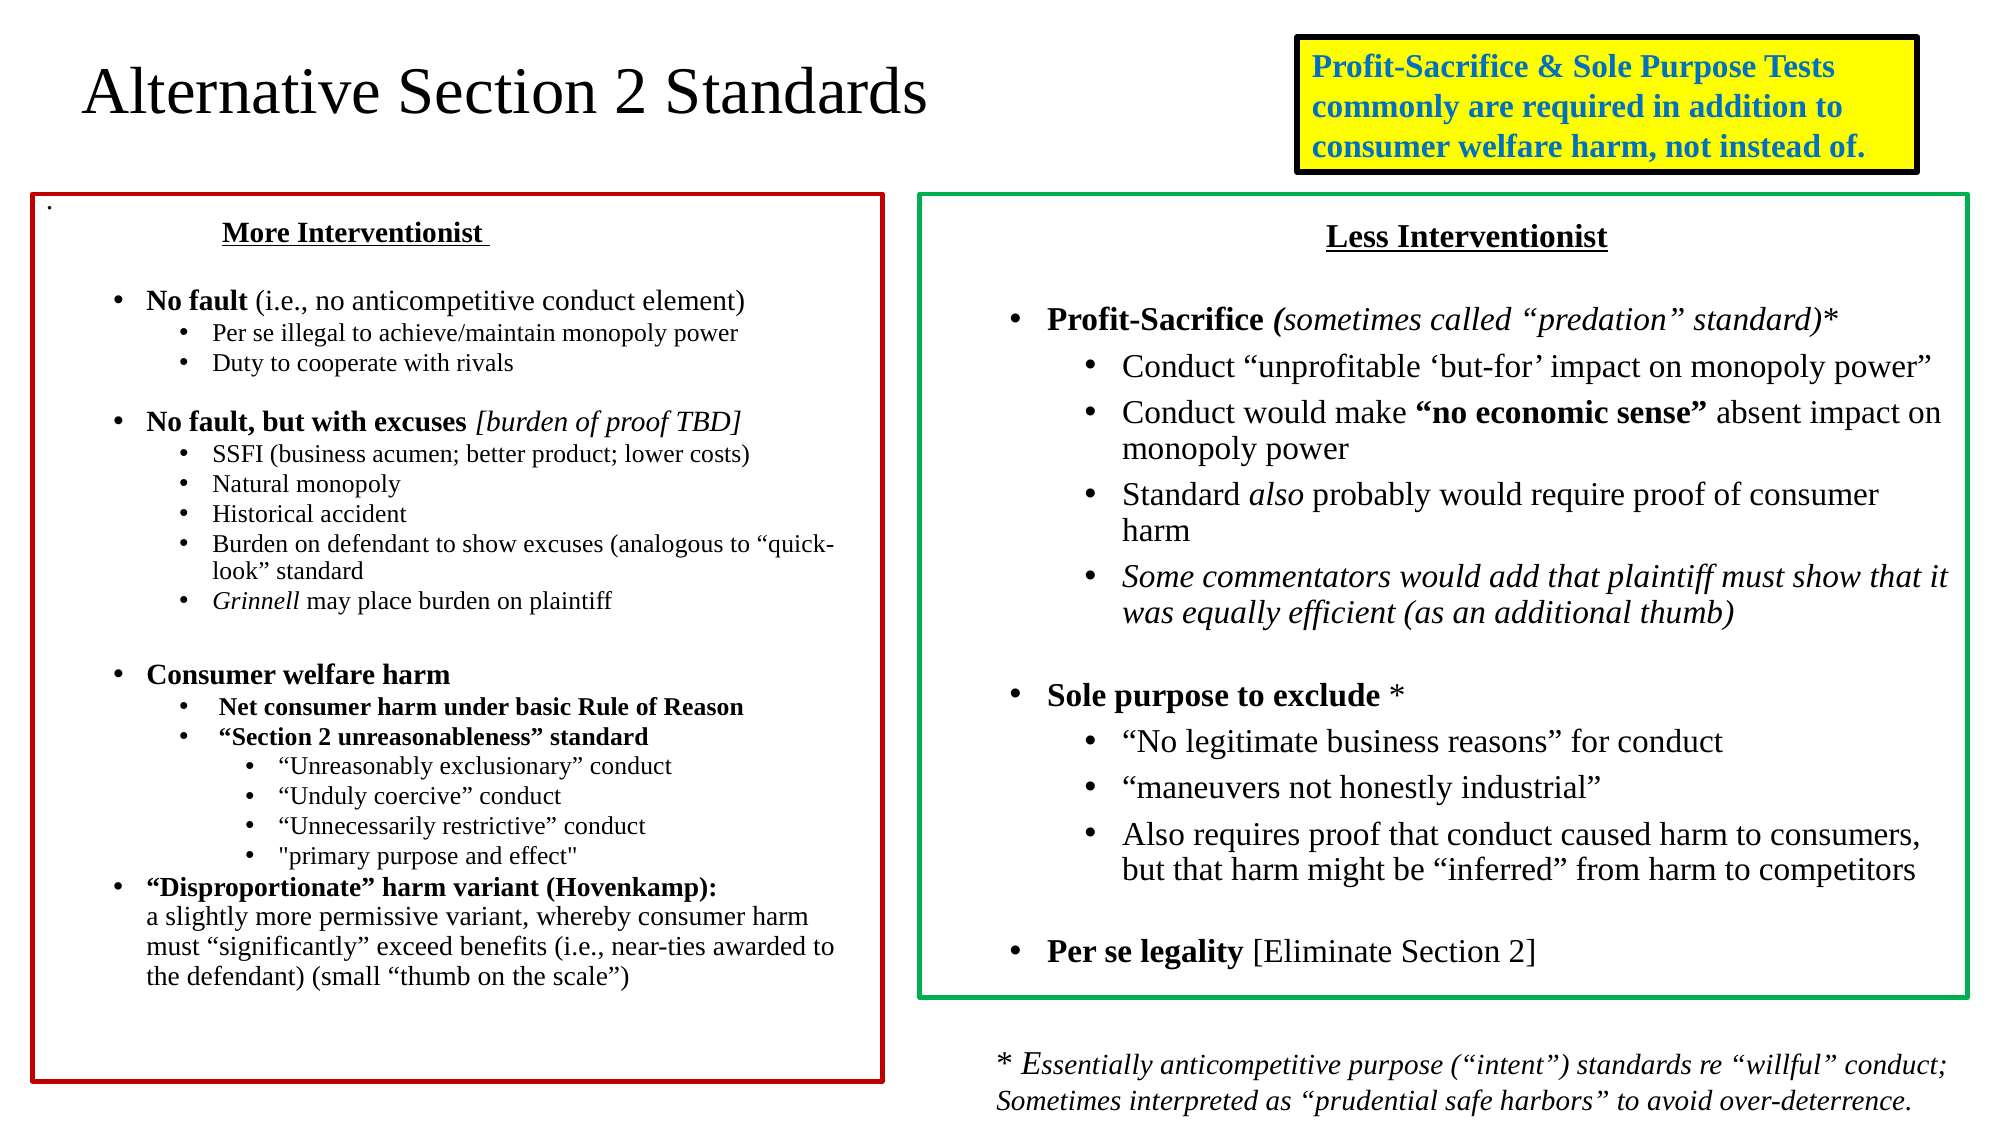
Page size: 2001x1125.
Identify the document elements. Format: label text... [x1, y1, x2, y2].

text_box Profit-Sacrifice & Sole Purpose Tests commonly are required in addition to consumer welfare harm, not instead of. [1297, 37, 1918, 172]
list More Interventionist No fault (i.e., no anticompetitive conduct element) Per se illegal to achieve/maintain monopoly power Duty to cooperate with rivals No fault, but with excuses [burden of proof TBD] SSFI (business acumen; better product; lower costs) Natural monopoly Historical accident Burden on defendant to show excuses (analogous to “quick-look” standard Grinnell may place burden on plaintiff Consumer welfare harm Net consumer harm under basic Rule of Reason “Section 2 unreasonableness” standard “Unreasonably exclusionary” conduct “Unduly coercive” conduct “Unnecessarily restrictive” conduct "primary purpose and effect" “Disproportionate” harm variant (Hovenkamp): a slightly more permissive variant, whereby consumer harm must “significantly” exceed benefits (i.e., near-ties awarded to the defendant) (small “thumb on the scale”) [32, 194, 883, 1082]
text_box * Essentially anticompetitive purpose (“intent”) standards re “willful” conduct; Sometimes interpreted as “prudential safe harbors” to avoid over-deterrence. [906, 1034, 2000, 1124]
title Alternative Section 2 Standards [66, 0, 1792, 202]
list Less Interventionist Profit-Sacrifice (sometimes called “predation” standard)* Conduct “unprofitable ‘but-for’ impact on monopoly power” Conduct would make “no economic sense” absent impact on monopoly power Standard also probably would require proof of consumer harm Some commentators would add that plaintiff must show that it was equally efficient (as an additional thumb) Sole purpose to exclude * “No legitimate business reasons” for conduct “maneuvers not honestly industrial” Also requires proof that conduct caused harm to consumers, but that harm might be “inferred” from harm to competitors Per se legality [Eliminate Section 2] [919, 194, 1968, 998]
